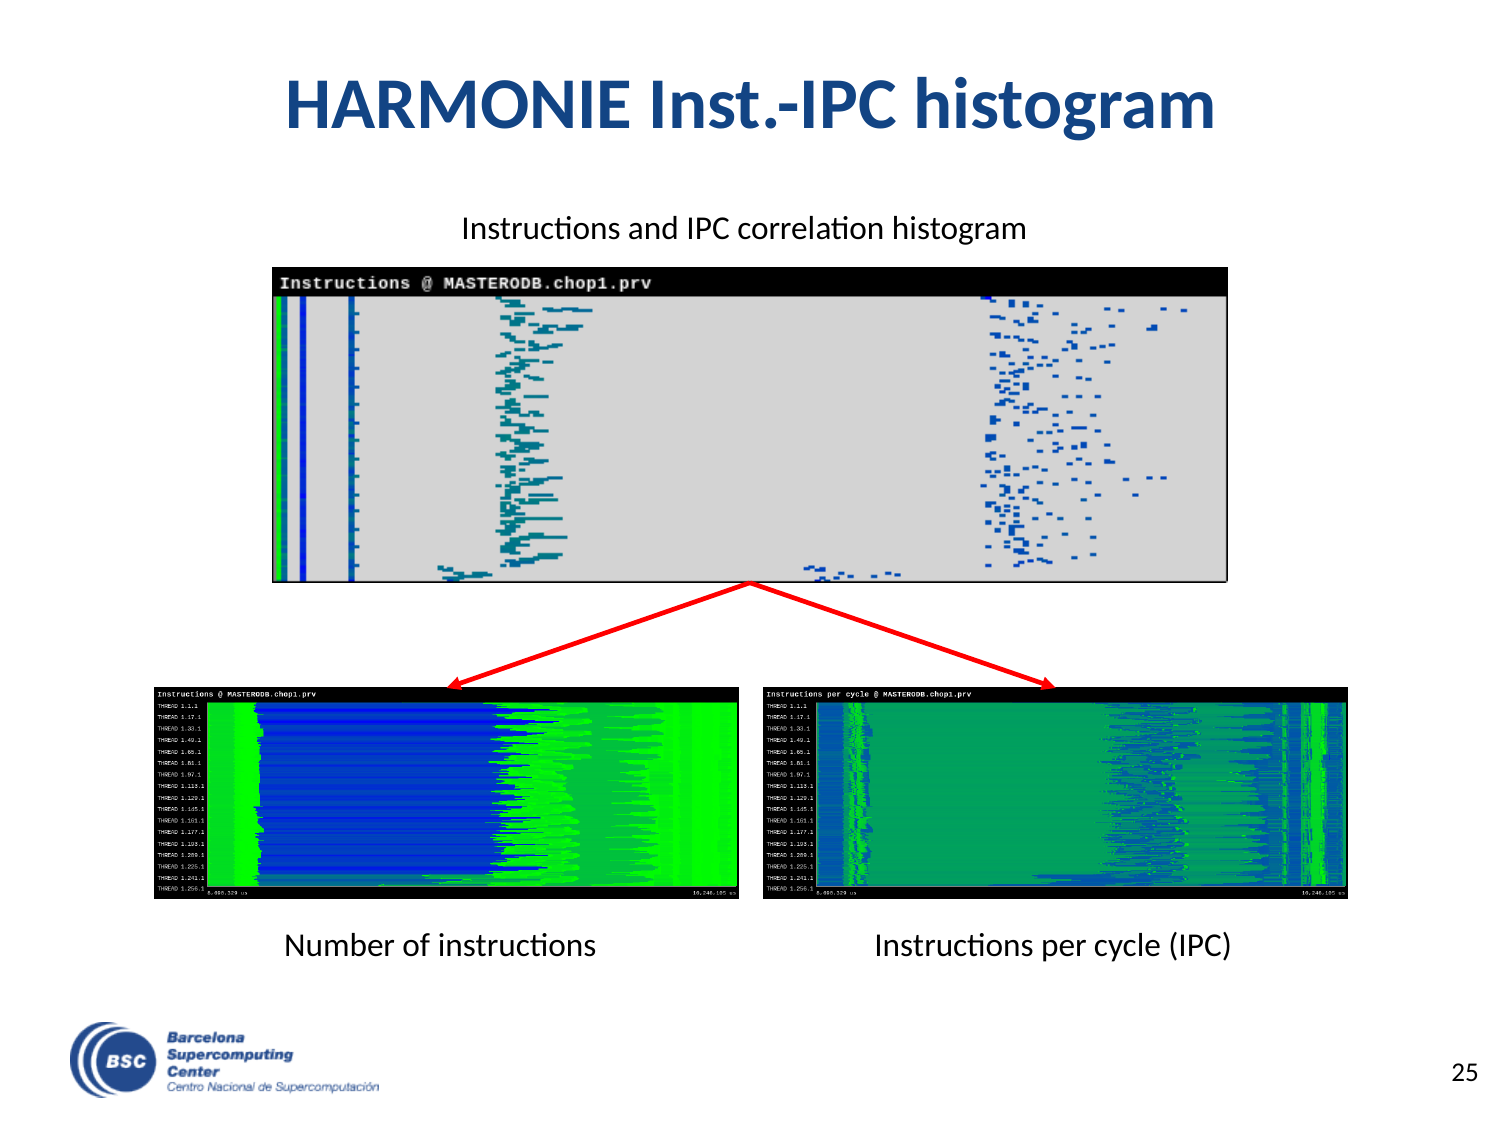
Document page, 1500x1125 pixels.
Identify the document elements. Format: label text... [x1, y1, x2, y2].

title HARMONIE Inst.-IPC histogram [76, 35, 1427, 174]
text_box Instructions and IPC correlation histogram [446, 191, 1054, 249]
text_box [751, 582, 1057, 689]
picture [70, 1022, 379, 1098]
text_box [446, 582, 751, 689]
text_box Number of instructions [269, 909, 625, 966]
picture [763, 687, 1348, 900]
picture [154, 687, 739, 900]
text_box Instructions per cycle (IPC) [859, 909, 1253, 966]
picture [272, 266, 1228, 584]
slide_number ‹#› [1403, 1038, 1494, 1125]
